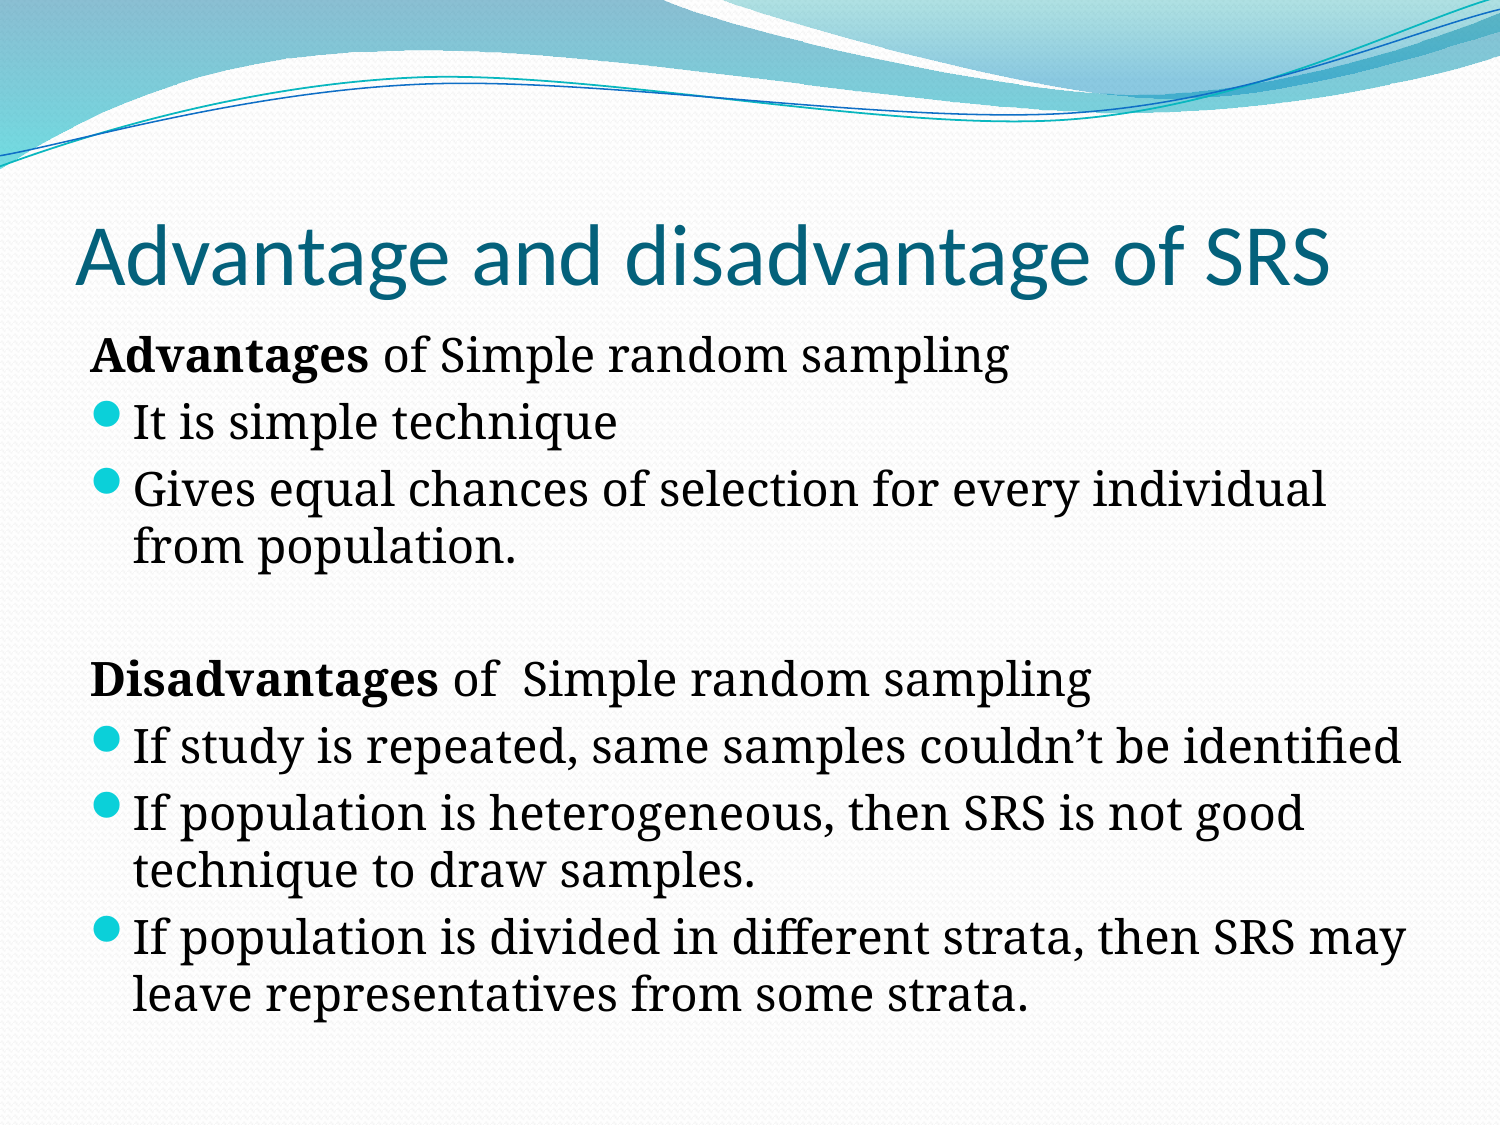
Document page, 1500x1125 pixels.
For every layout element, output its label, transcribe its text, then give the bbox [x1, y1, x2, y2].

title Advantage and disadvantage of SRS [75, 115, 1425, 303]
list Advantages of Simple random sampling It is simple technique Gives equal chances of selection for every individual from population. Disadvantages of Simple random sampling If study is repeated, same samples couldn’t be identified If population is heterogeneous, then SRS is not good technique to draw samples. If population is divided in different strata, then SRS may leave representatives from some strata. [75, 317, 1425, 1038]
